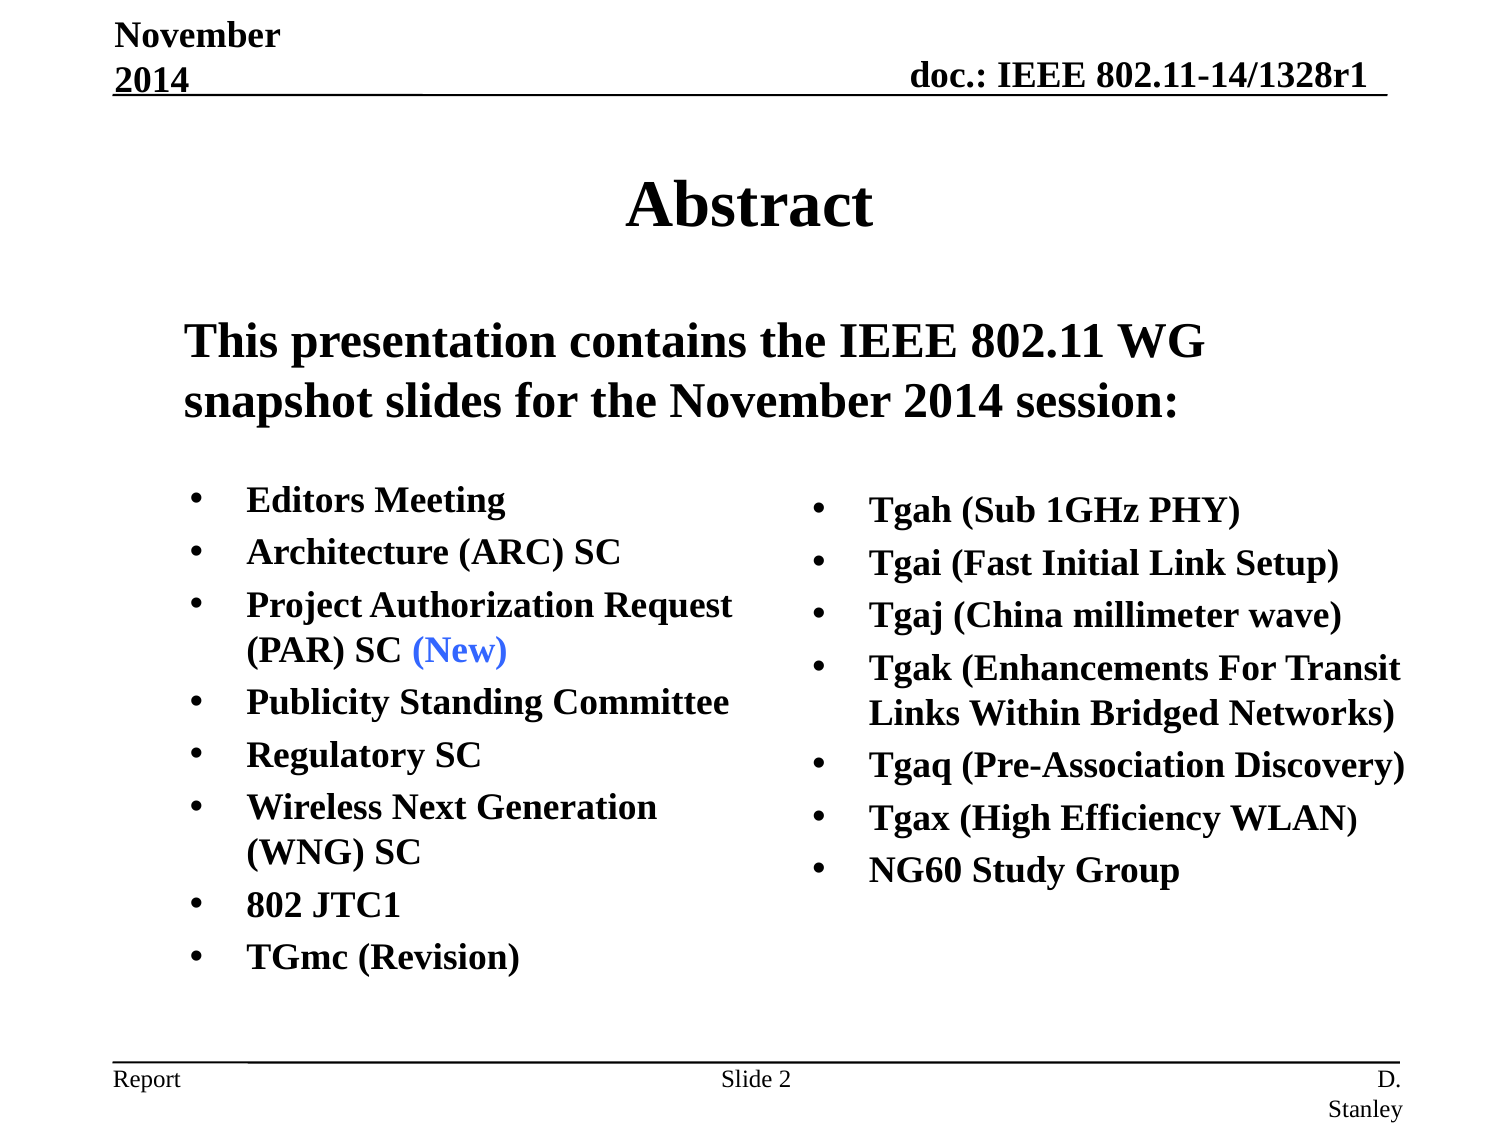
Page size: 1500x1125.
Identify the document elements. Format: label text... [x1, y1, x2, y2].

title Abstract [112, 112, 1388, 288]
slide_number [114, 54, 335, 100]
slide_number Slide 2 [712, 1062, 800, 1093]
footer D. Stanley, Aruba Networks [1325, 1062, 1402, 1093]
text_box Editors Meeting Architecture (ARC) SC Project Authorization Request (PAR) SC (New) Publicity Standing Committee Regulatory SC Wireless Next Generation (WNG) SC 802 JTC1 TGmc (Revision) Tgah (Sub 1GHz PHY) Tgai (Fast Initial Link Setup) Tgaj (China millimeter wave) Tgak (Enhancements For Transit Links Within Bridged Networks) Tgaq (Pre-Association Discovery) Tgax (High Efficiency WLAN) NG60 Study Group [174, 425, 1450, 1000]
list This presentation contains the IEEE 802.11 WG snapshot slides for the November 2014 session: [112, 299, 1388, 438]
